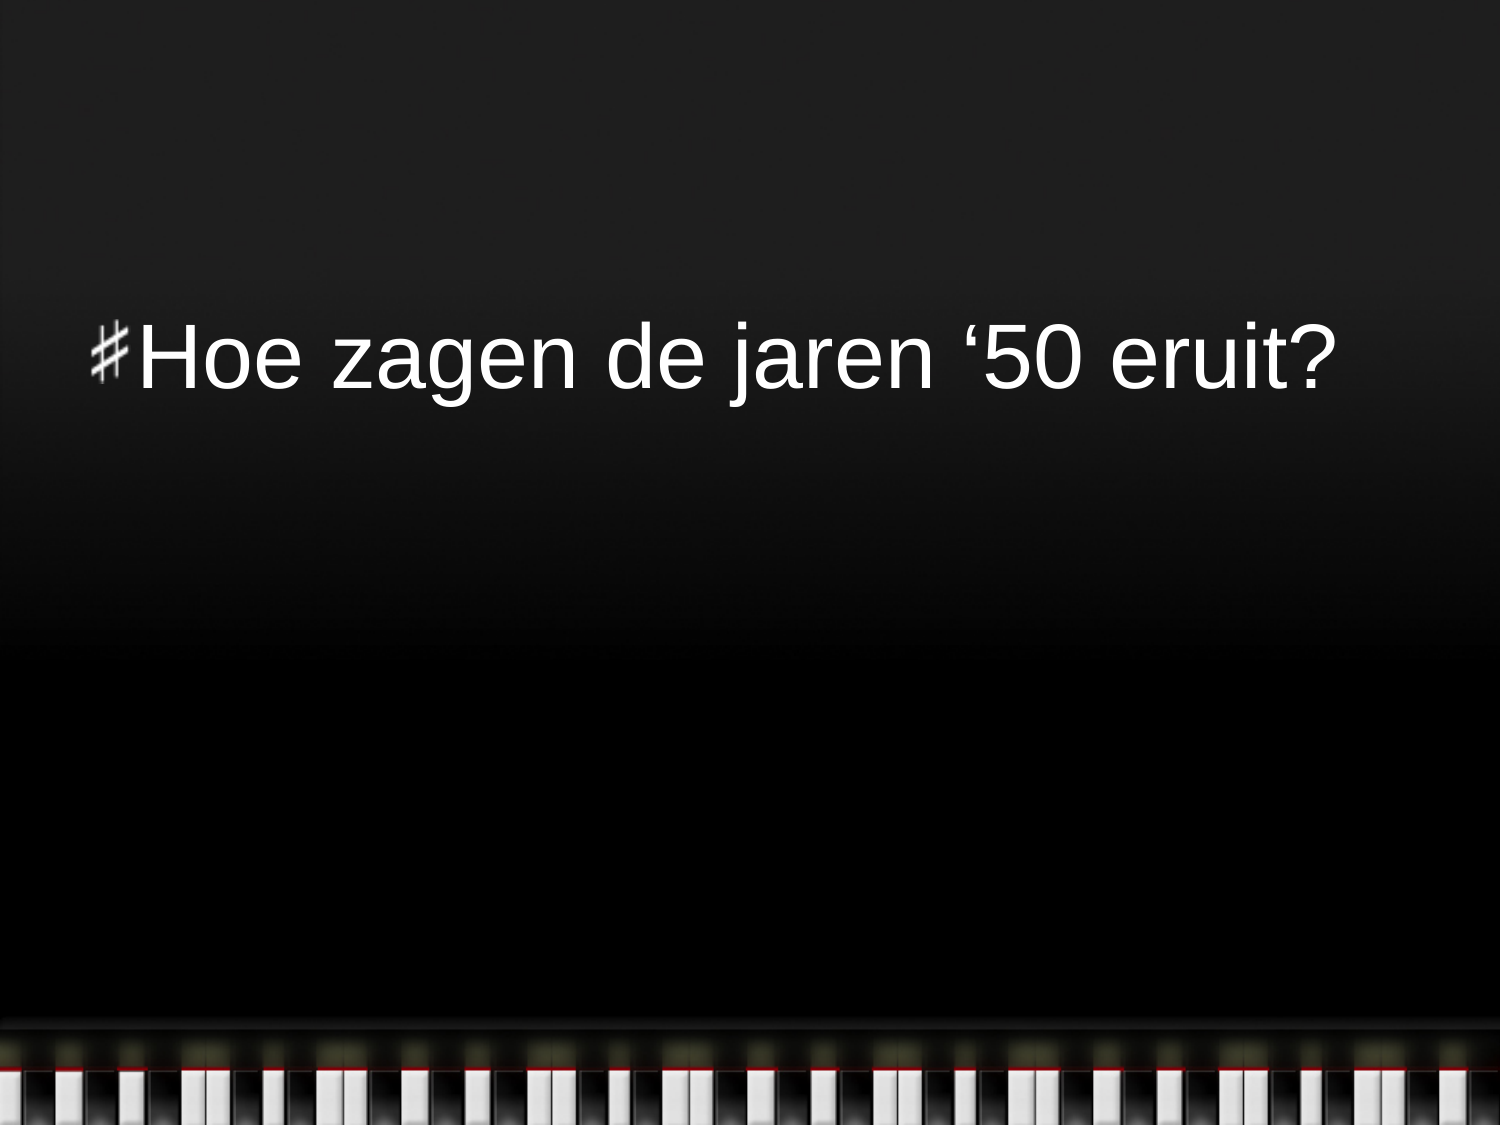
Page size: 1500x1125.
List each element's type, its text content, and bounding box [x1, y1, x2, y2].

picture [0, 0, 1500, 1125]
list Hoe zagen de jaren ‘50 eruit? [75, 288, 1425, 925]
